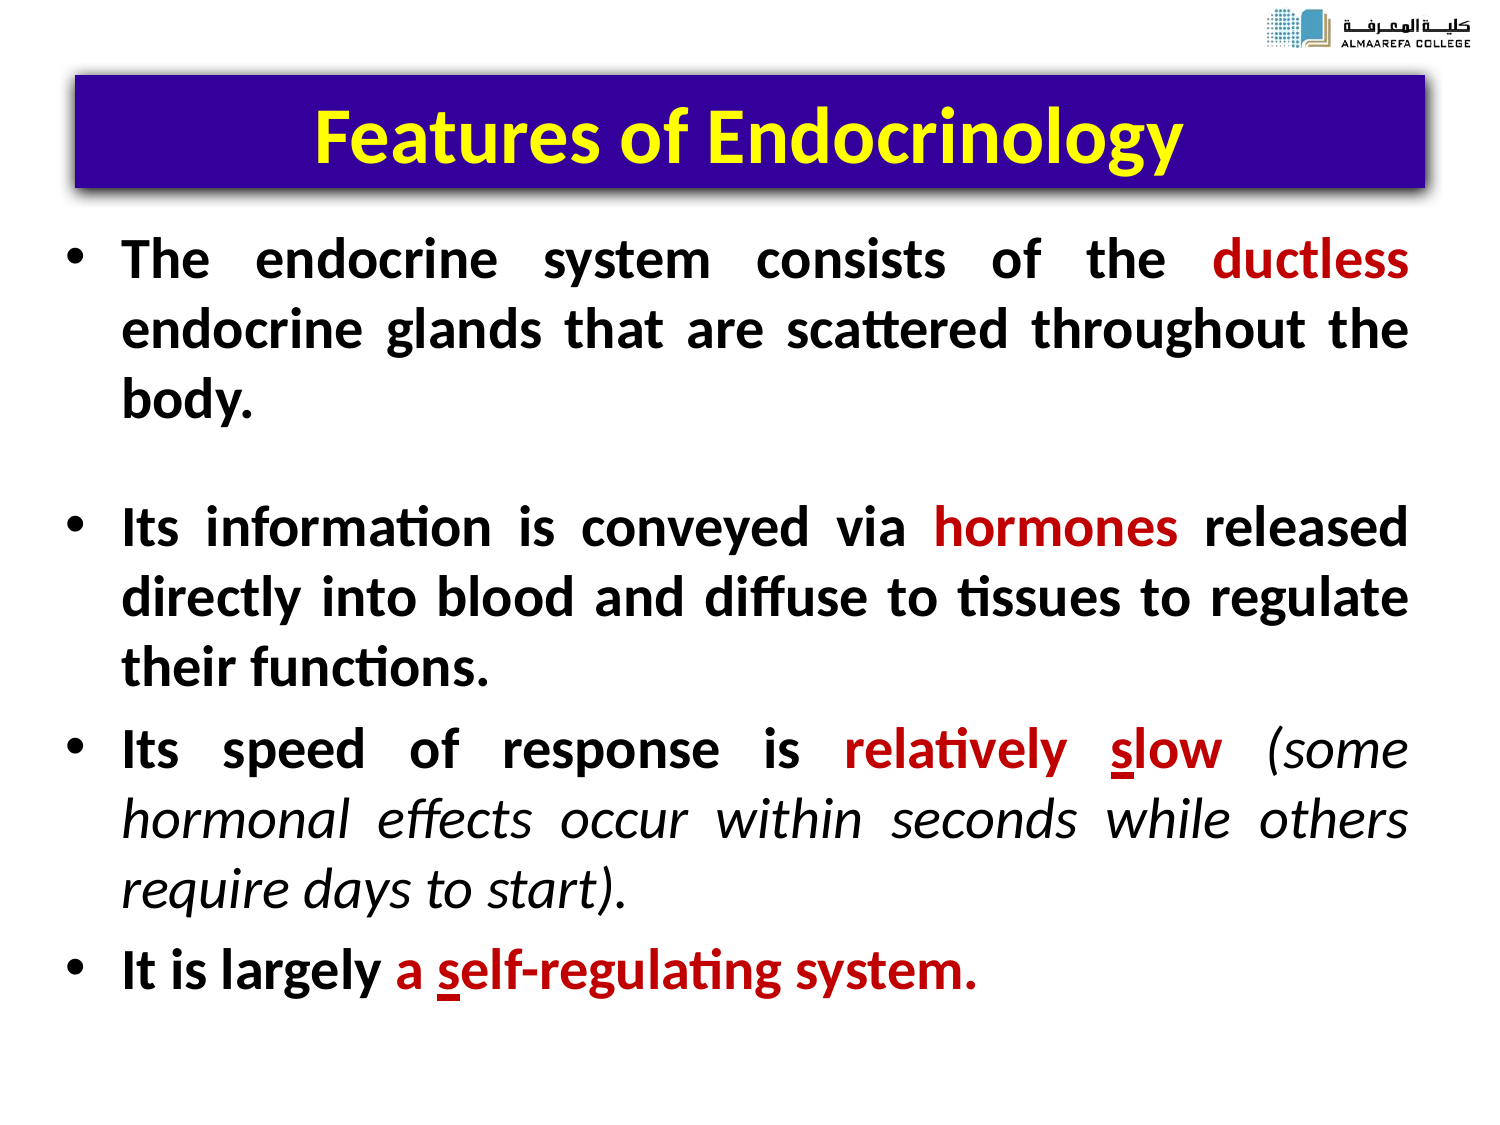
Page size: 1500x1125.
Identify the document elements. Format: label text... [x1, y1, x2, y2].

title Features of Endocrinology [75, 75, 1425, 188]
picture [1262, 0, 1475, 65]
list The endocrine system consists of the ductless endocrine glands that are scattered throughout the body. Its information is conveyed via hormones released directly into blood and diffuse to tissues to regulate their functions. Its speed of response is relatively slow (some hormonal effects occur within seconds while others require days to start). It is largely a self-regulating system. [48, 210, 1427, 1040]
